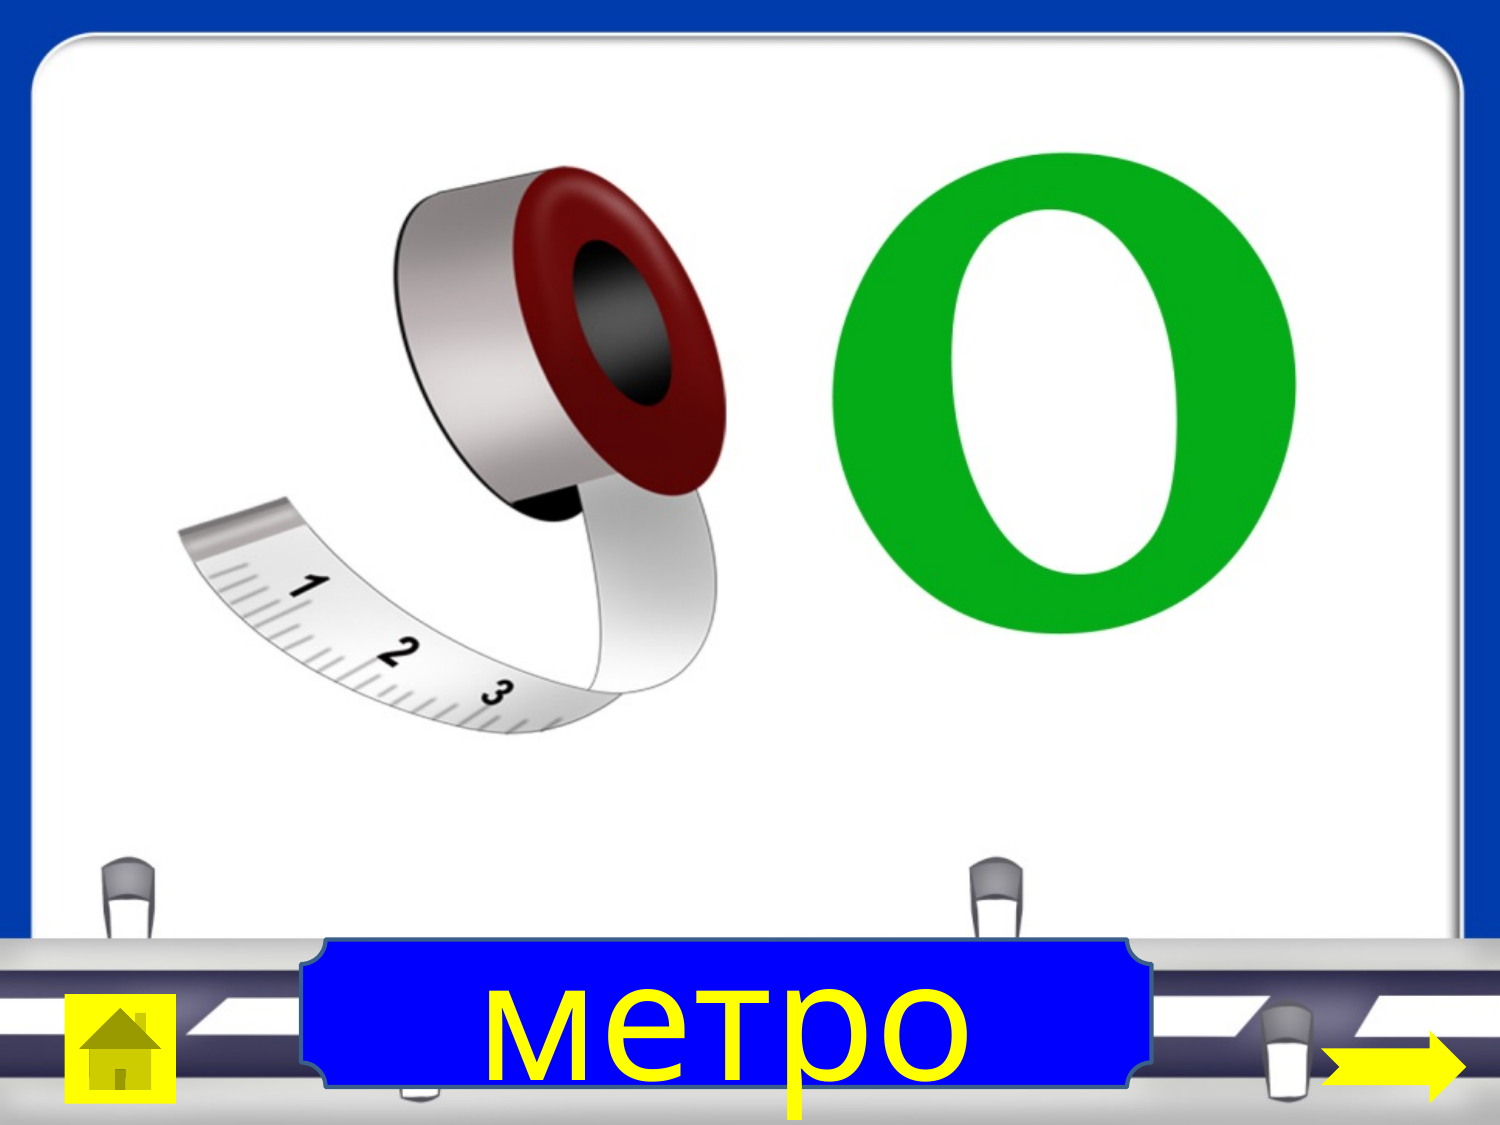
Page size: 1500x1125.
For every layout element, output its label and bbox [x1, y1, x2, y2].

list [0, 0, 1500, 1125]
